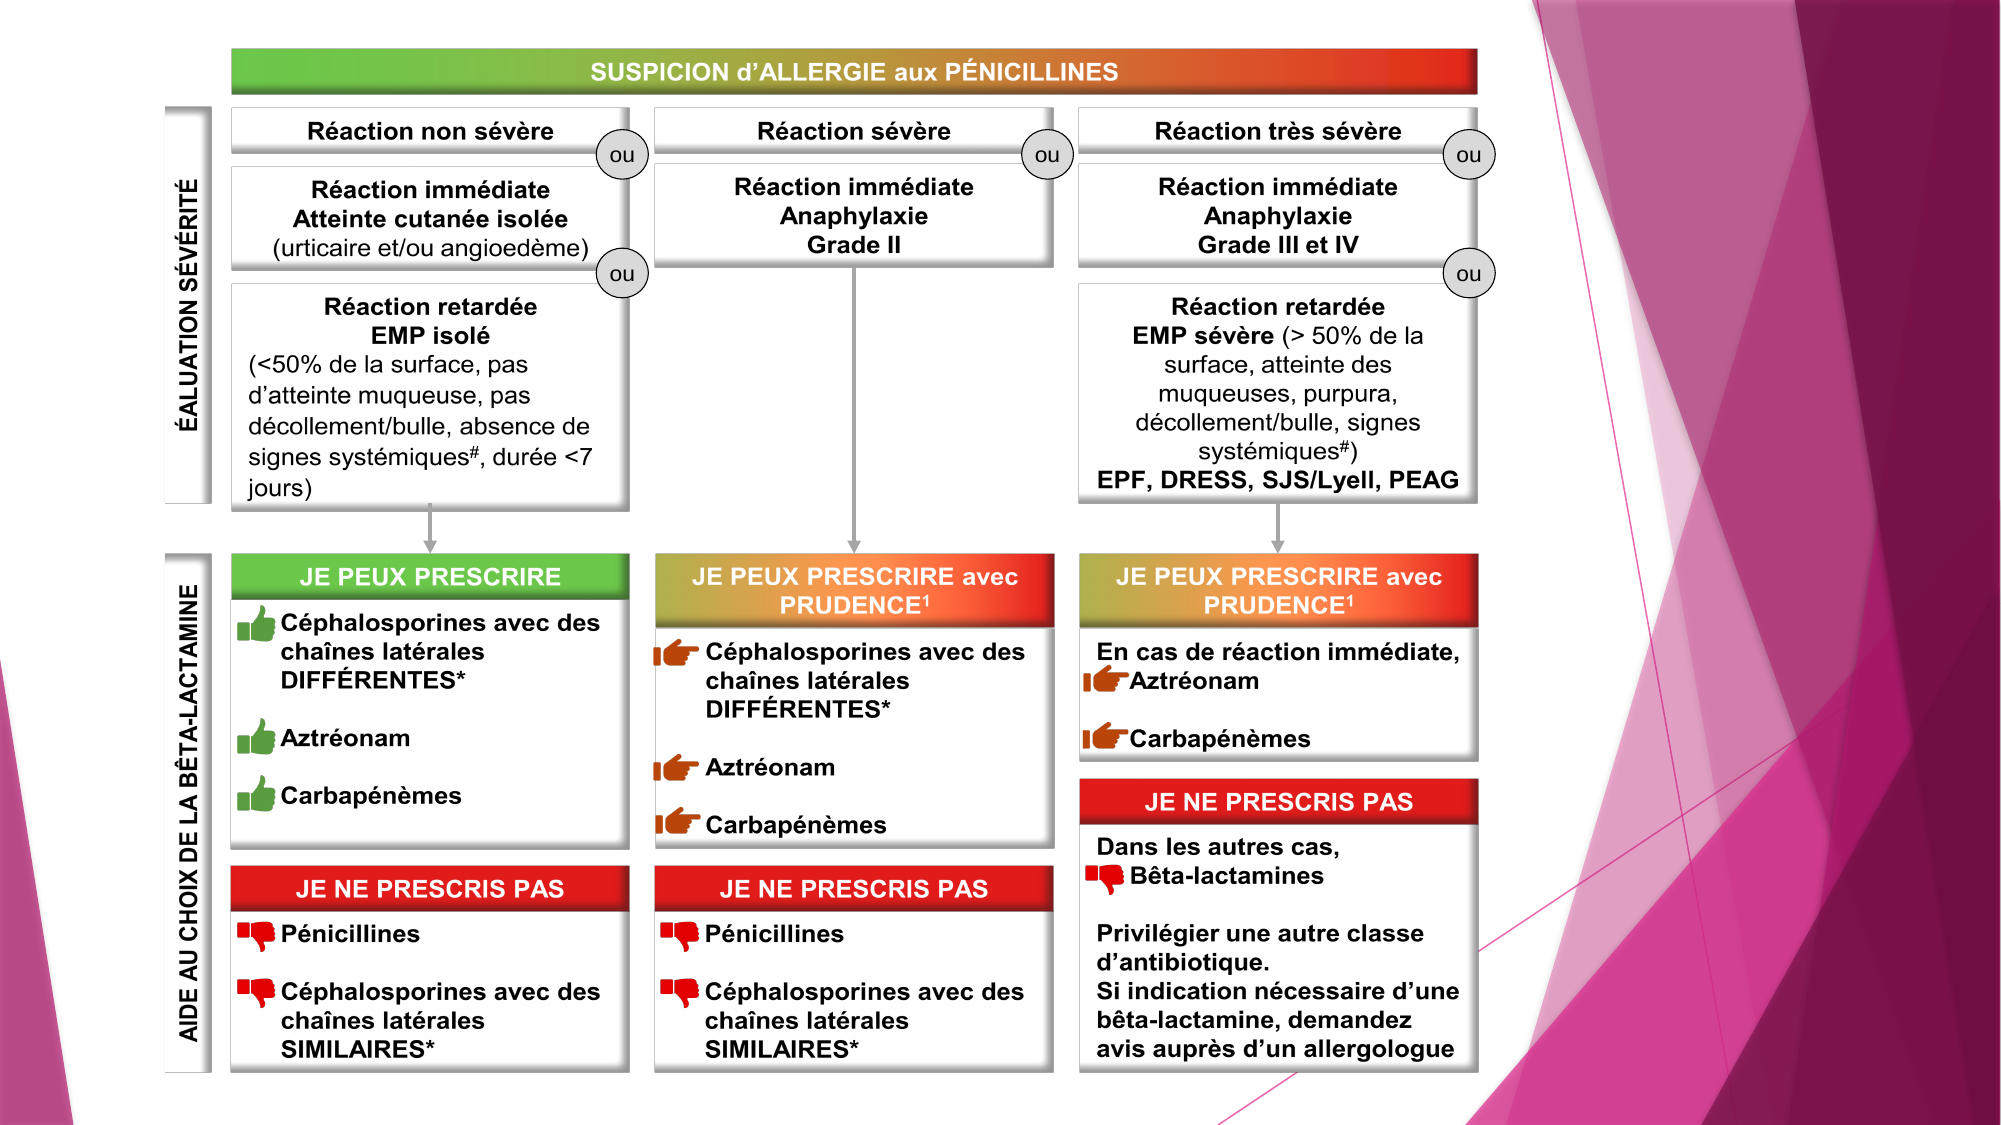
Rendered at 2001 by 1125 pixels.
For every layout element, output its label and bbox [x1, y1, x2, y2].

picture [163, 47, 1503, 1074]
